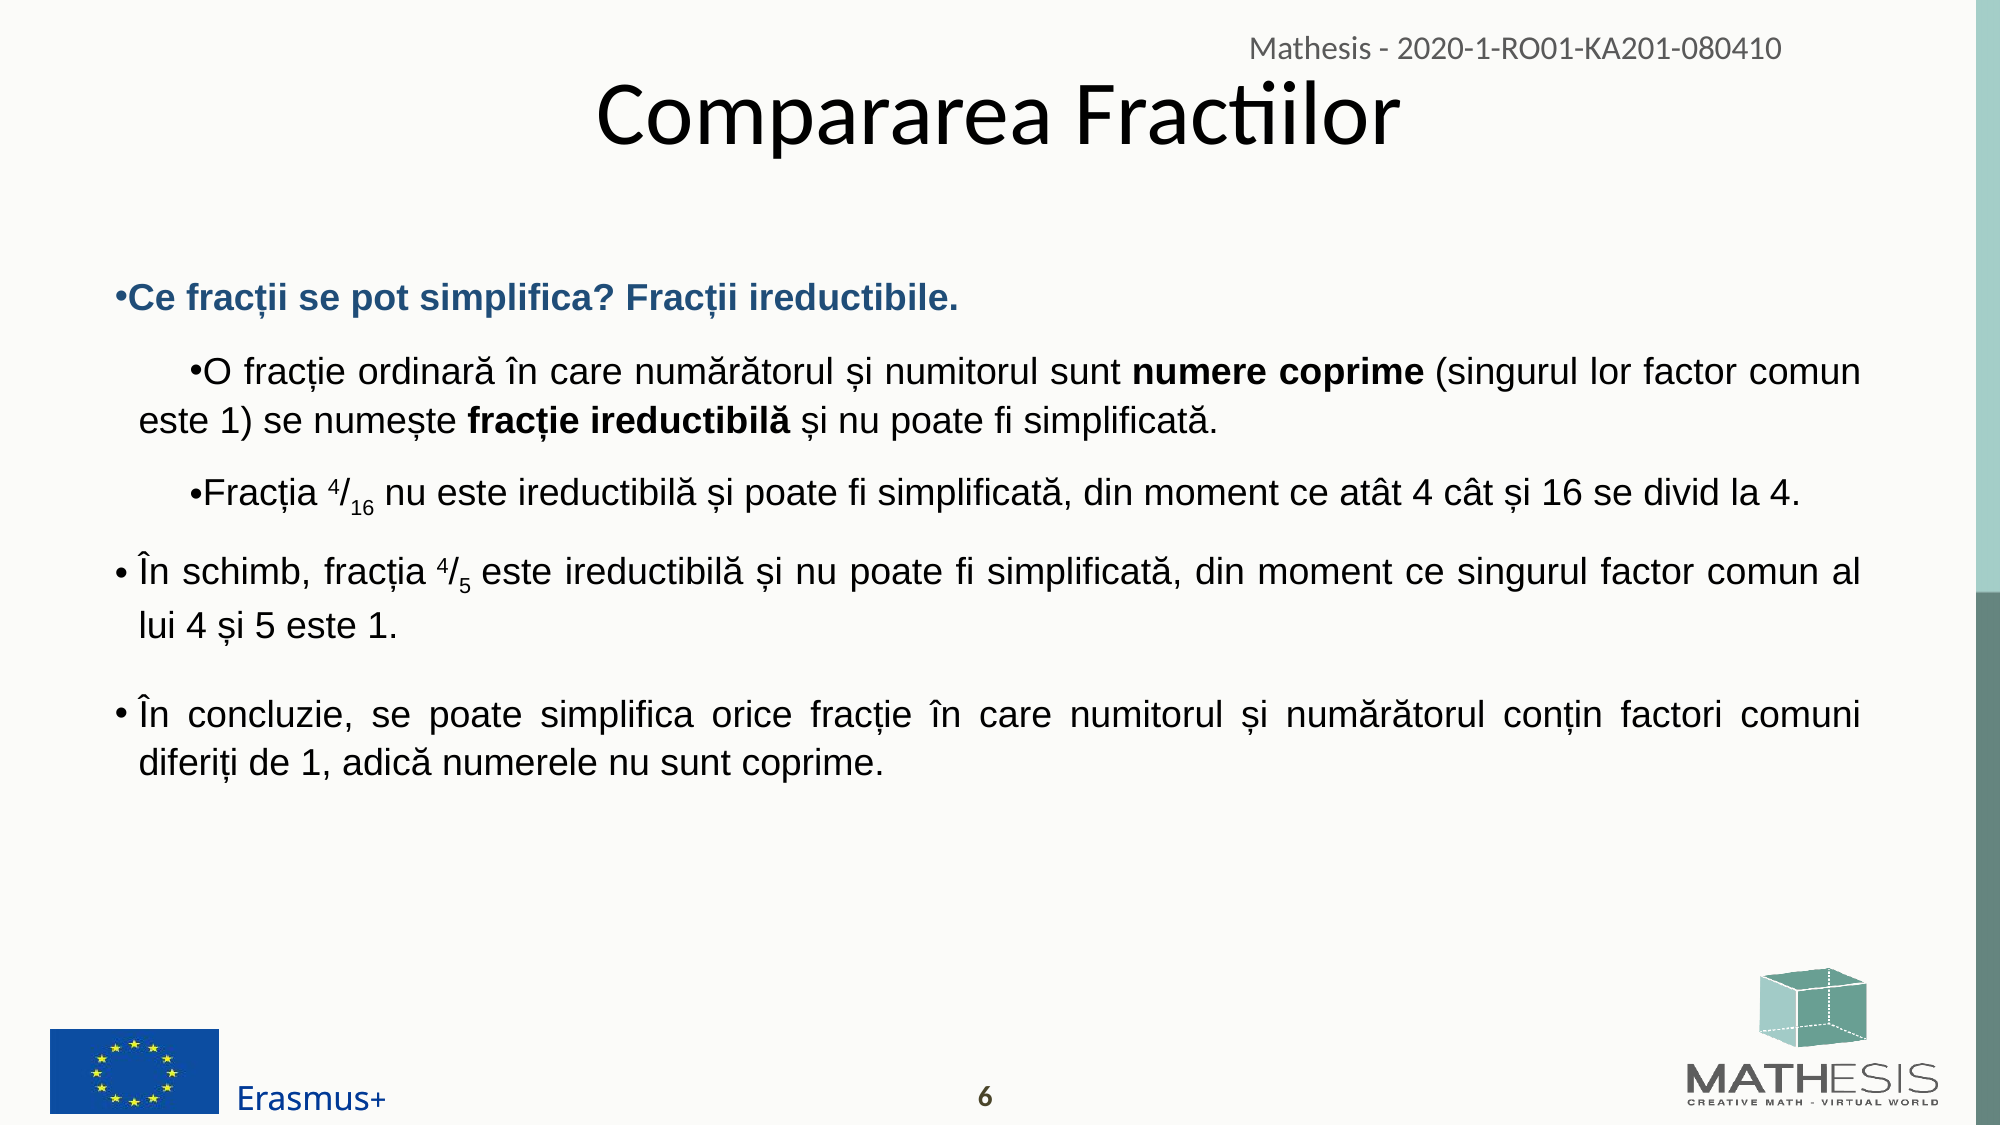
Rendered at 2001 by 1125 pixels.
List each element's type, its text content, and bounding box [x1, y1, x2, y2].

list Ce fracții se pot simplifica? Fracții ireductibile. O fracție ordinară în care numărătorul și numitorul sunt numere coprime (singurul lor factor comun este 1) se numește fracție ireductibilă și nu poate fi simplificată. Fracția 4/16 nu este ireductibilă și poate fi simplificată, din moment ce atât 4 cât și 16 se divid la 4. În schimb, fracția 4/5 este ireductibilă și nu poate fi simplificată, din moment ce singurul factor comun al lui 4 și 5 este 1. În concluzie, se poate simplifica orice fracție în care numitorul și numărătorul conțin factori comuni diferiți de 1, adică numerele nu sunt coprime. [99, 262, 1900, 1005]
picture [50, 1029, 219, 1114]
title Compararea Fractiilor [99, 45, 1900, 233]
